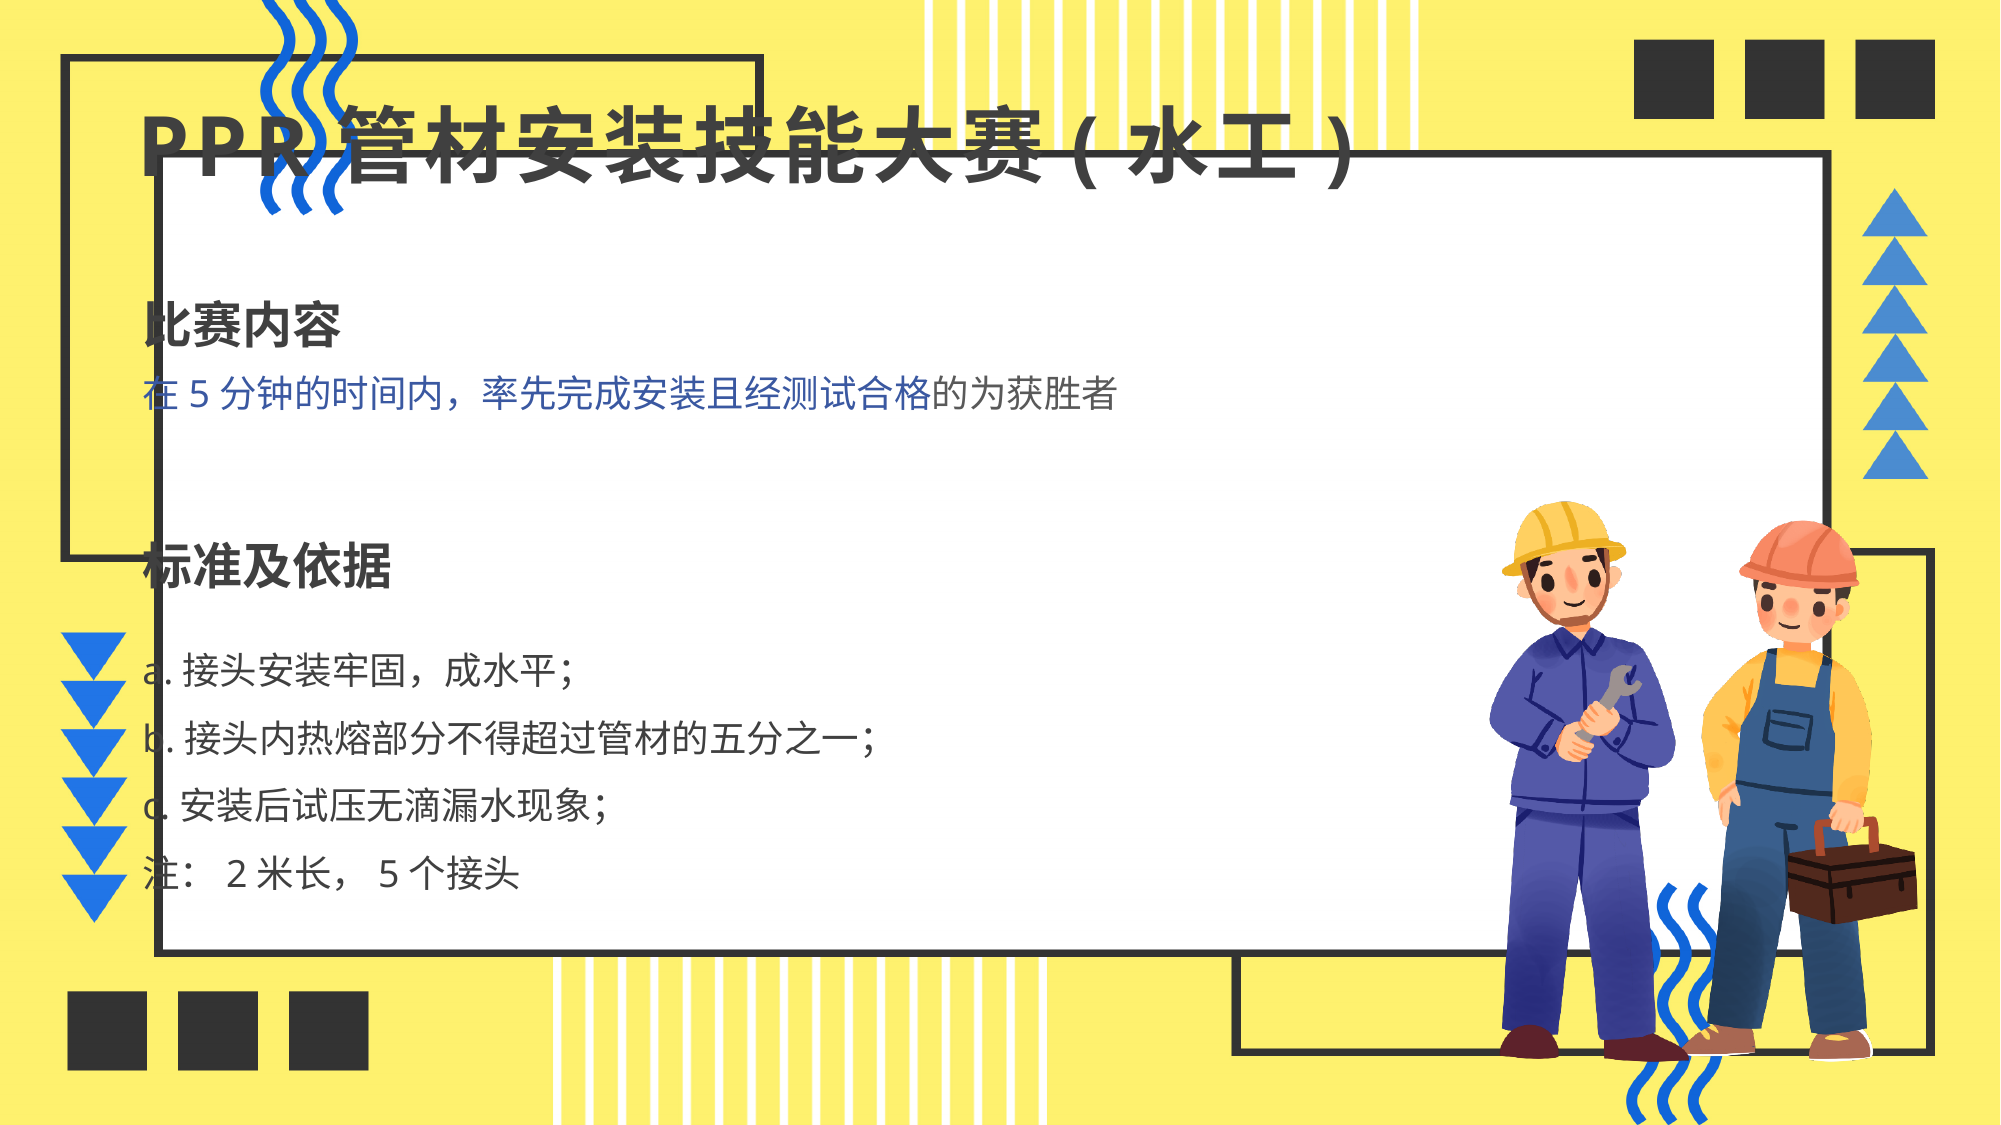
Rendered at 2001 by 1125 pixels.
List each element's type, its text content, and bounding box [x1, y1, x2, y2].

text_box 标准及依据 [127, 527, 451, 603]
text_box 比赛内容 [127, 285, 420, 361]
text_box 在5分钟的时间内，率先完成安装且经测试合格的为获胜者 [127, 340, 1216, 423]
text_box a.接头安装牢固，成水平； b.接头内热熔部分不得超过管材的五分之一； c.安装后试压无滴漏水现象； 注：2米长，5个接头 [127, 617, 1356, 970]
text_box PPR管材安装技能大赛(水工) [122, 85, 1922, 201]
picture [0, 0, 2001, 1125]
